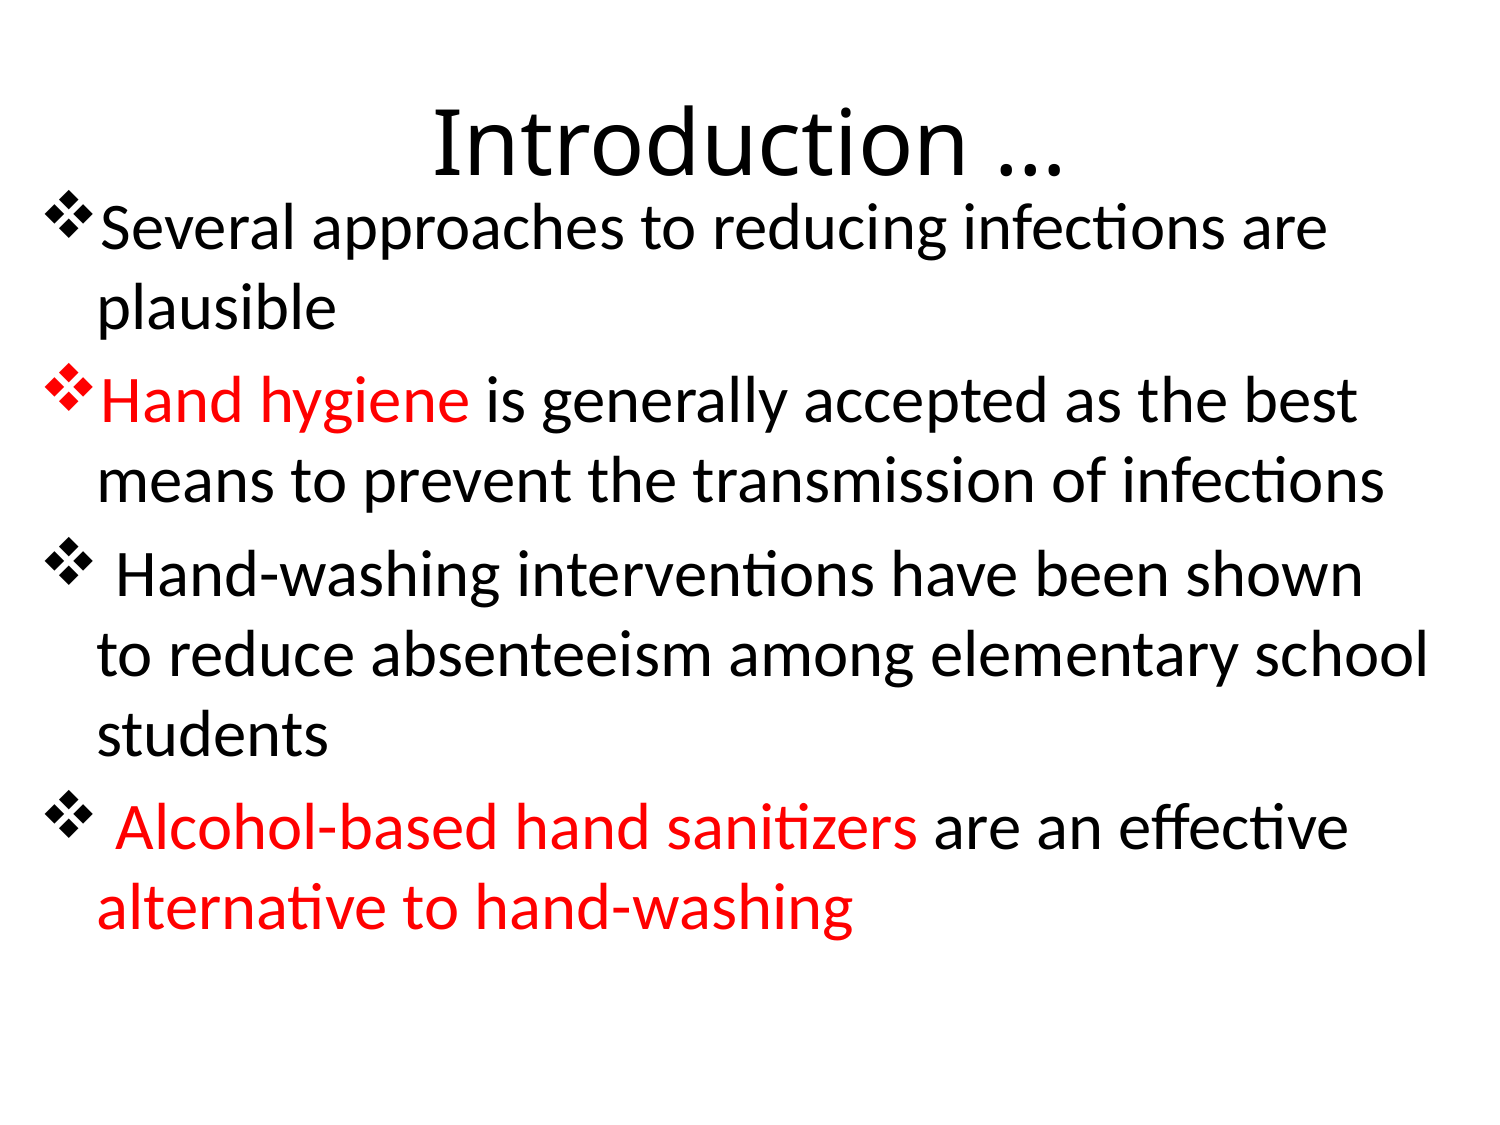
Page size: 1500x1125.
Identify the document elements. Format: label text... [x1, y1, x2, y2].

list Several approaches to reducing infections are plausible Hand hygiene is generally accepted as the best means to prevent the transmission of infections Hand-washing interventions have been shown to reduce absenteeism among elementary school students Alcohol-based hand sanitizers are an effective alternative to hand-washing [24, 174, 1450, 1088]
title Introduction … [75, 45, 1425, 174]
